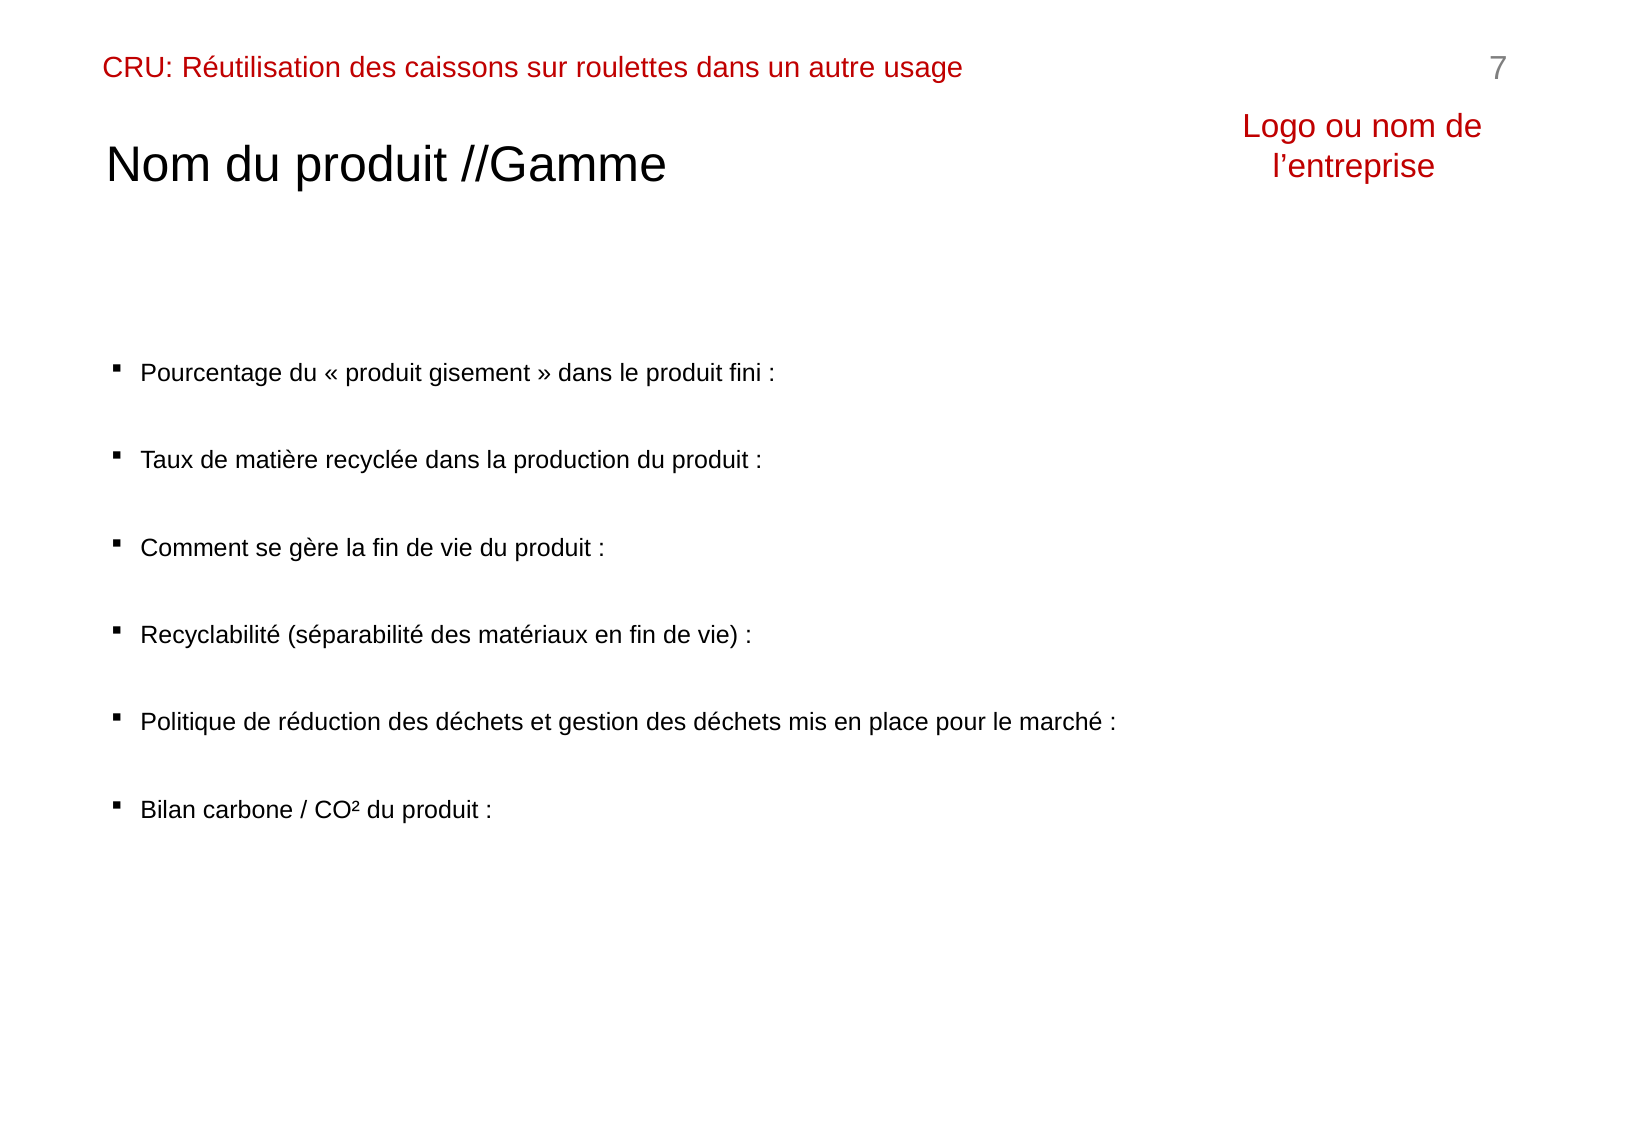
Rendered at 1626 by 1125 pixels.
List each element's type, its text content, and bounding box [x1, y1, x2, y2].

slide_number 7 [1426, 19, 1523, 91]
text_box Logo ou nom de l’entreprise [1141, 91, 1567, 197]
text_box Pourcentage du « produit gisement » dans le produit fini : Taux de matière recyclée dans la production du produit : Comment se gère la fin de vie du produit : Recyclabilité (séparabilité des matériaux en fin de vie) : Politique de réduction des déchets et gestion des déchets mis en place pour le marché : Bilan carbone / CO² du produit : [81, 304, 1333, 1067]
title CRU: Réutilisation des caissons sur roulettes dans un autre usage [102, 19, 1426, 109]
list Nom du produit //Gamme [91, 109, 1523, 215]
